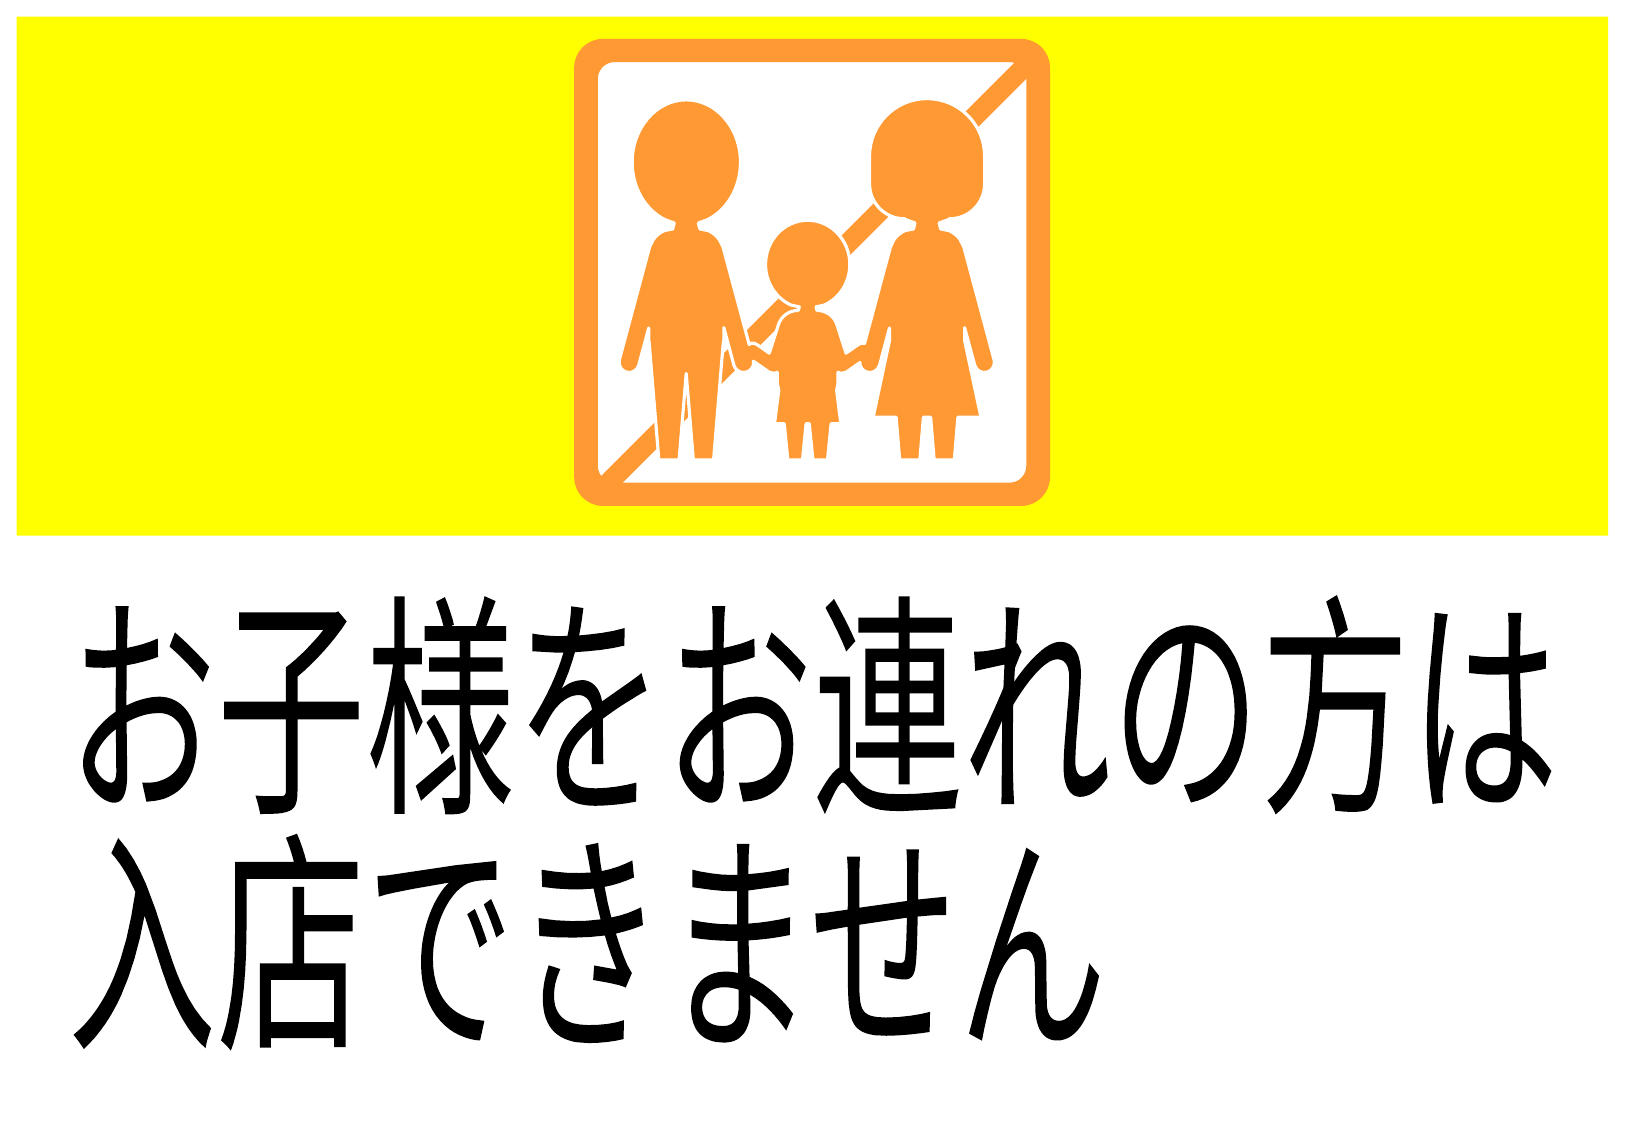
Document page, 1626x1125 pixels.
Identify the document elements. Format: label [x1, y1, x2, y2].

text_box [573, 38, 1051, 507]
text_box [14, 15, 1610, 538]
